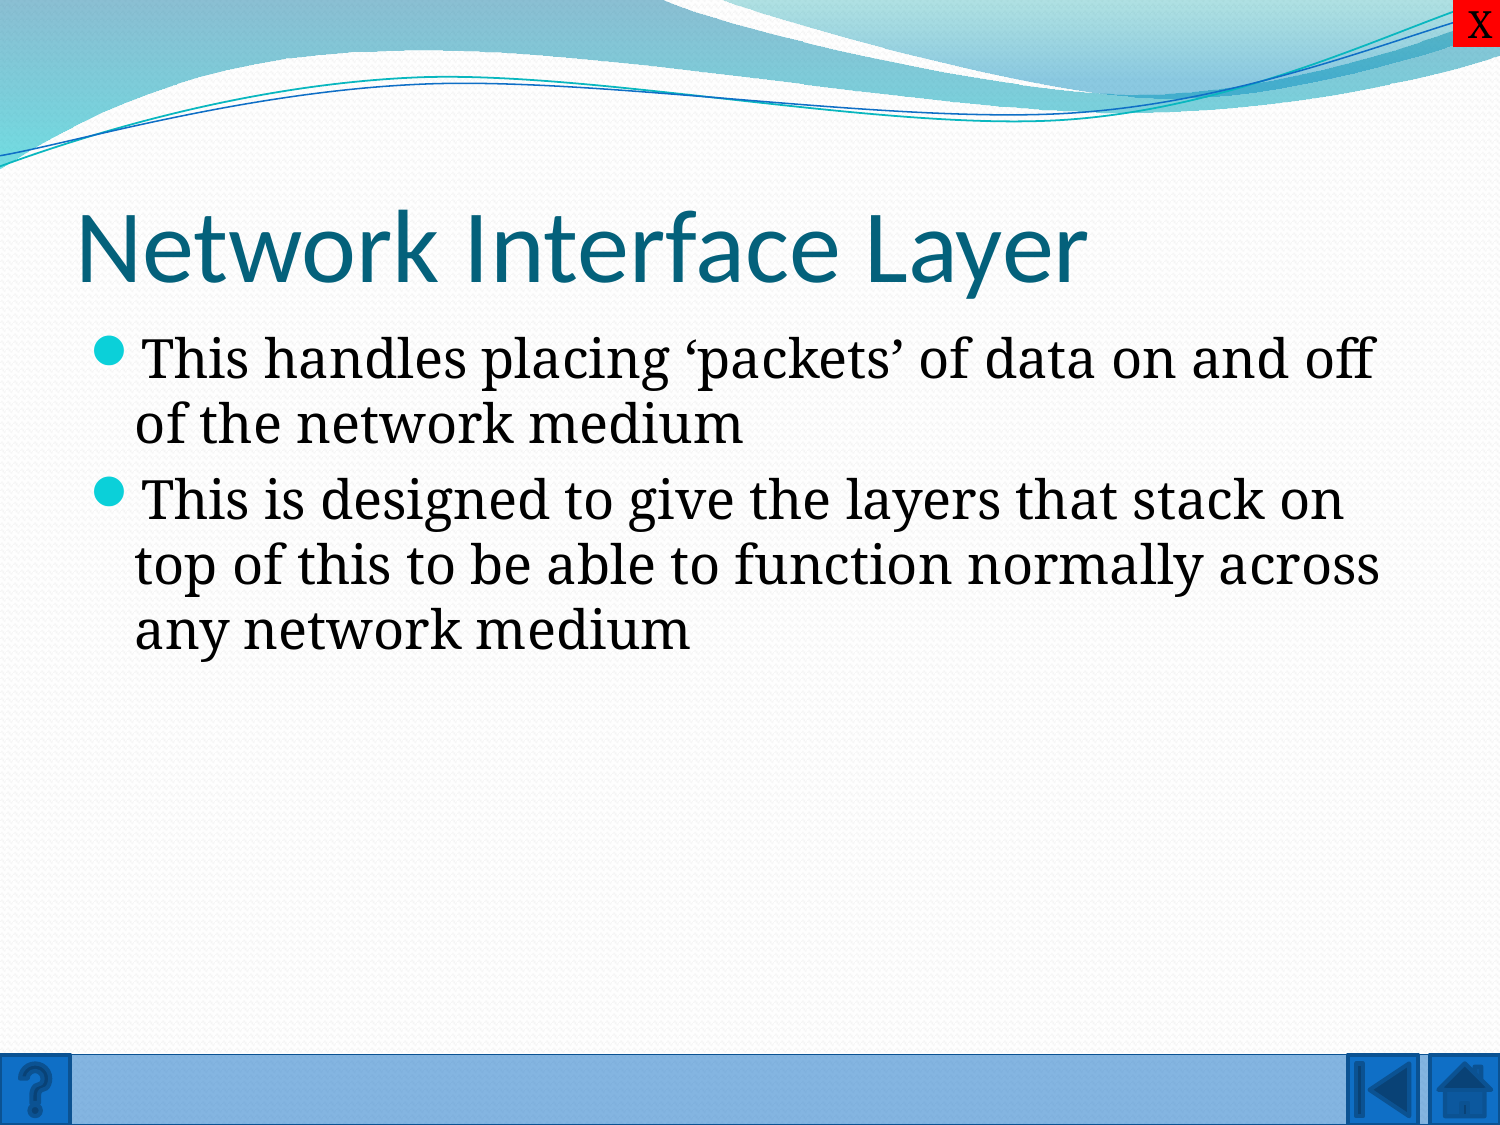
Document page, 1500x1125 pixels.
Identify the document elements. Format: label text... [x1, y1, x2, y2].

text_box [72, 1053, 1346, 1125]
text_box [1420, 1053, 1428, 1125]
title Network Interface Layer [75, 115, 1425, 303]
text_box [0, 1053, 72, 1125]
text_box [1346, 1053, 1420, 1125]
text_box [1428, 1053, 1500, 1125]
text_box X [1451, 0, 1500, 49]
list This handles placing ‘packets’ of data on and off of the network medium This is designed to give the layers that stack on top of this to be able to function normally across any network medium [75, 317, 1425, 1038]
